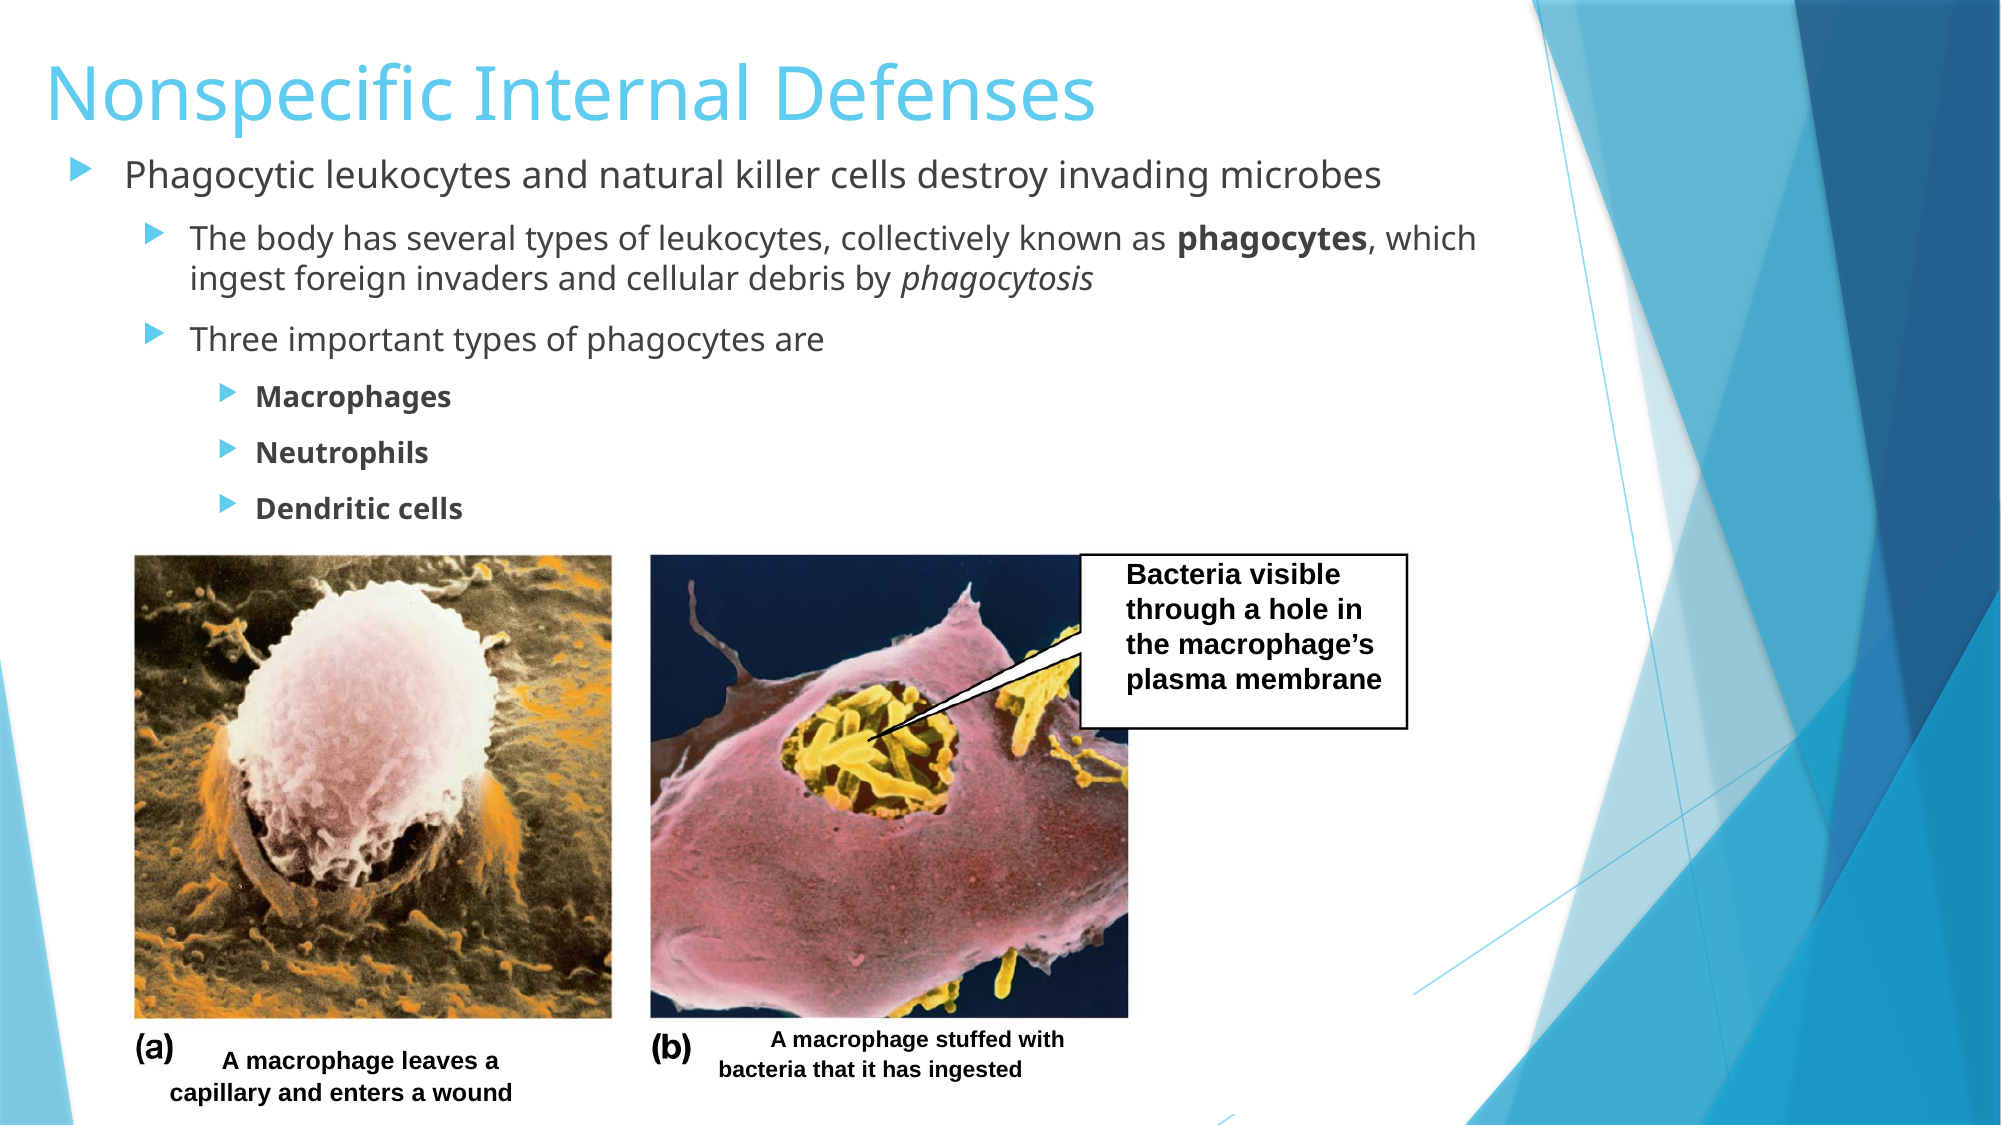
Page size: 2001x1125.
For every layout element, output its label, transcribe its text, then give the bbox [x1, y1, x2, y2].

picture [128, 546, 1414, 1115]
title Nonspecific Internal Defenses [29, 38, 1211, 207]
list Phagocytic leukocytes and natural killer cells destroy invading microbes The body has several types of leukocytes, collectively known as phagocytes, which ingest foreign invaders and cellular debris by phagocytosis Three important types of phagocytes are Macrophages Neutrophils Dendritic cells [52, 143, 1522, 556]
